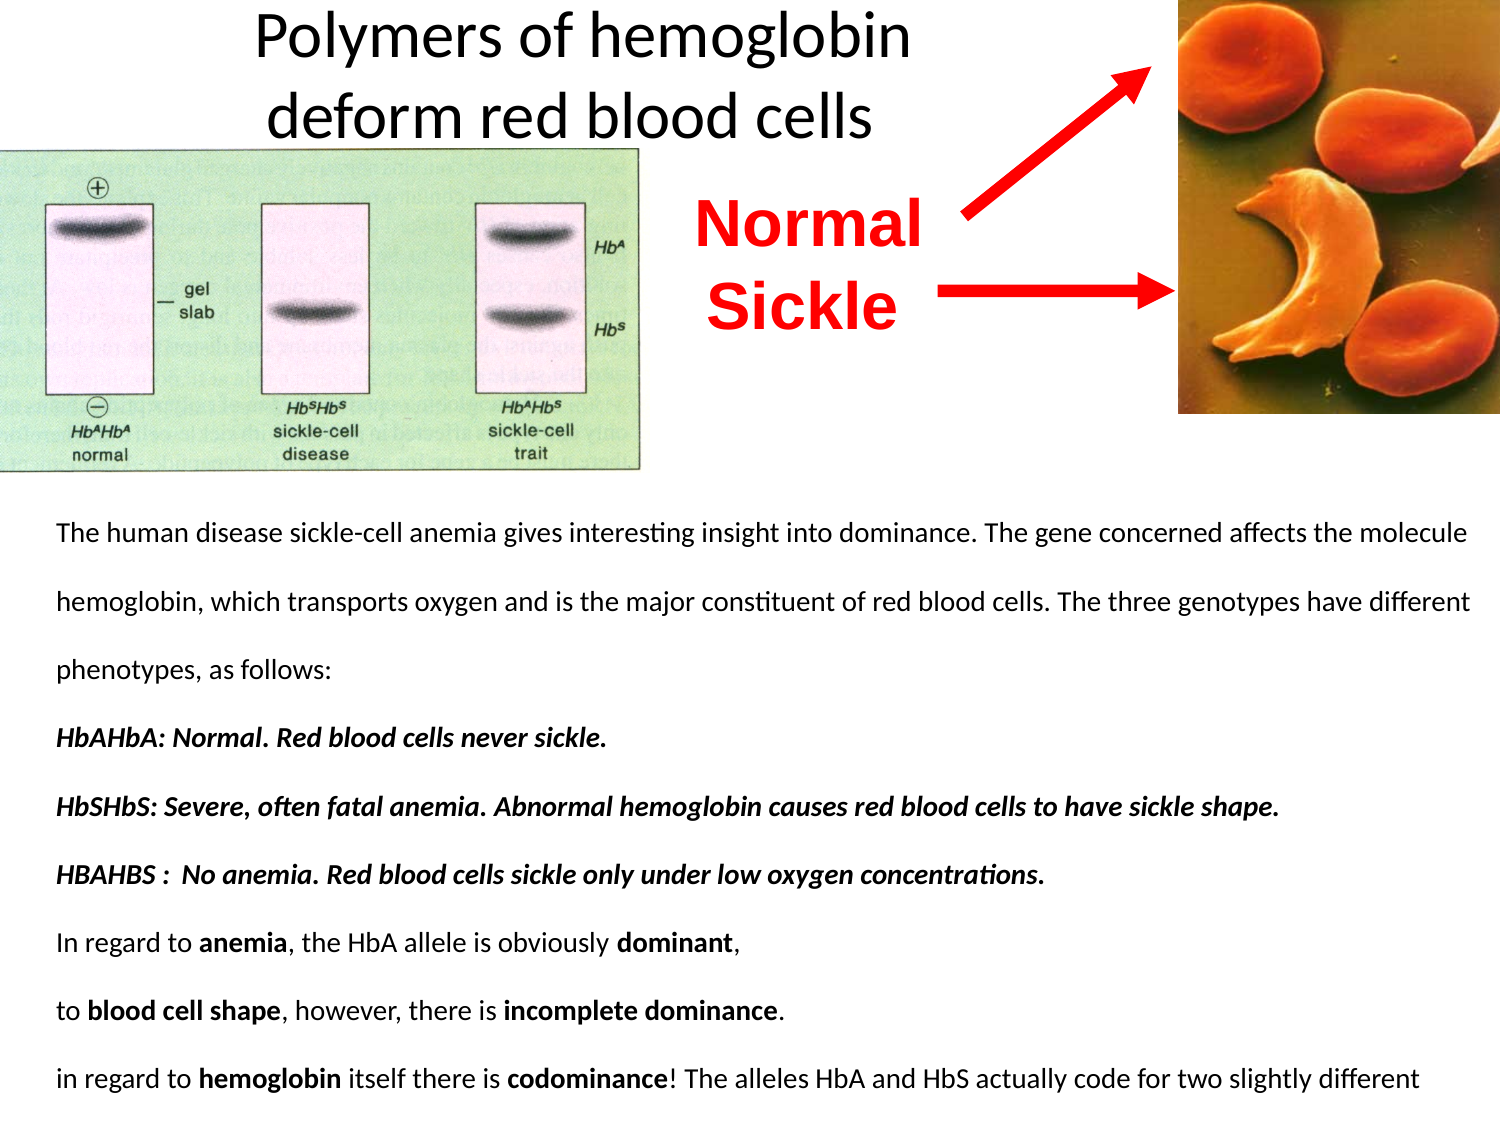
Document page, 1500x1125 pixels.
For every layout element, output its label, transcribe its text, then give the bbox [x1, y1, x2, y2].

text_box Normal [667, 172, 939, 268]
text_box [964, 66, 1152, 217]
list Polymers of hemoglobin deform red blood cells [194, 0, 999, 161]
text_box [937, 284, 1173, 298]
picture [0, 148, 650, 473]
picture [1178, 0, 1500, 415]
text_box The human disease sickle-cell anemia gives interesting insight into dominance. The gene concerned affects the molecule hemoglobin, which transports oxygen and is the major constituent of red blood cells. The three genotypes have different phenotypes, as follows: HbAHbA: Normal. Red blood cells never sickle. HbSHbS: Severe, often fatal anemia. Abnormal hemoglobin causes red blood cells to have sickle shape. HBAHBS : No anemia. Red blood cells sickle only under low oxygen concentrations. In regard to anemia, the HbA allele is obviously dominant, to blood cell shape, however, there is incomplete dominance. in regard to hemoglobin itself there is codominance! The alleles HbA and HbS actually code for two slightly different forms of hemoglobin and both these forms are present in the heterozygote, showing that the alleles are codominant. The different hemoglobin forms can be visualized using electrophoresis, a technique that separates molecules with different charge and size. It so happens that the A and S forms of hemoglobin have different charges, so they can be separated by electrophoresis. [41, 472, 1500, 1125]
text_box Sickle [690, 255, 914, 350]
